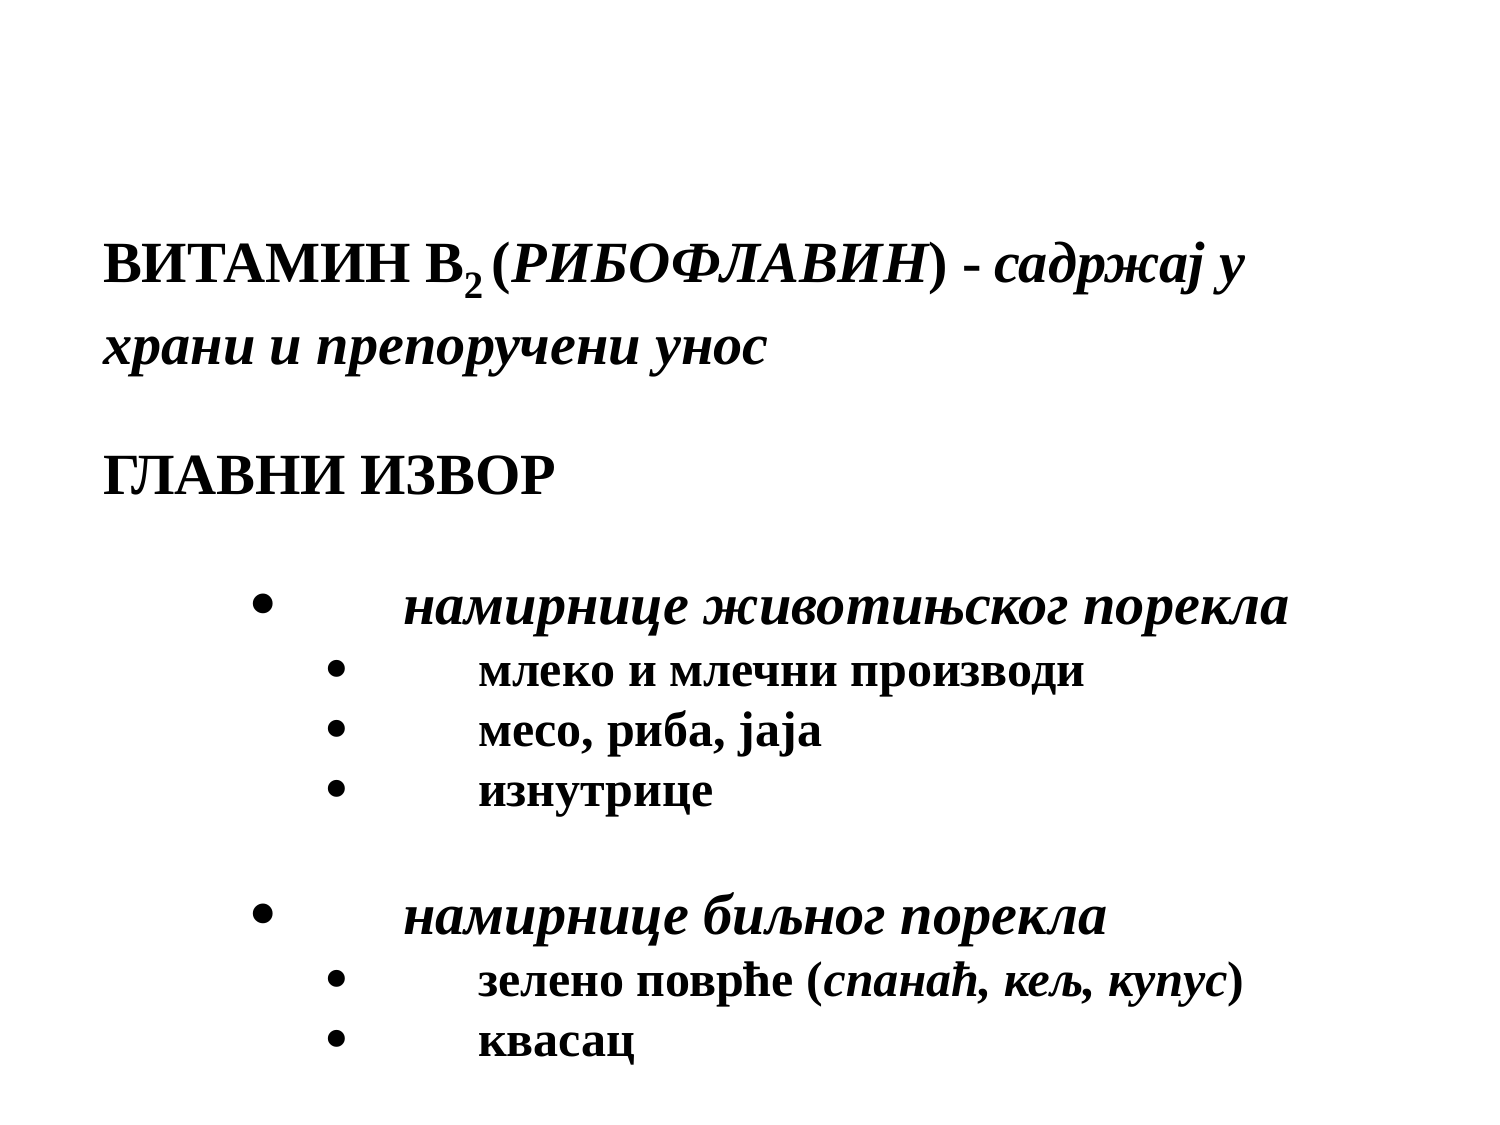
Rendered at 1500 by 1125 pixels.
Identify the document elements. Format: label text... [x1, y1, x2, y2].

text_box ВИТАМИН B2 (РИБОФЛАВИН) - садржај у храни и препоручени унос ГЛАВНИ ИЗВОР · намирнице животињског порекла · млеко и млечни производи · месо, риба, јаја · изнутрице · намирнице биљног порекла · зелено поврће (спанаћ, кељ, купус) · квасац [88, 208, 1351, 1074]
